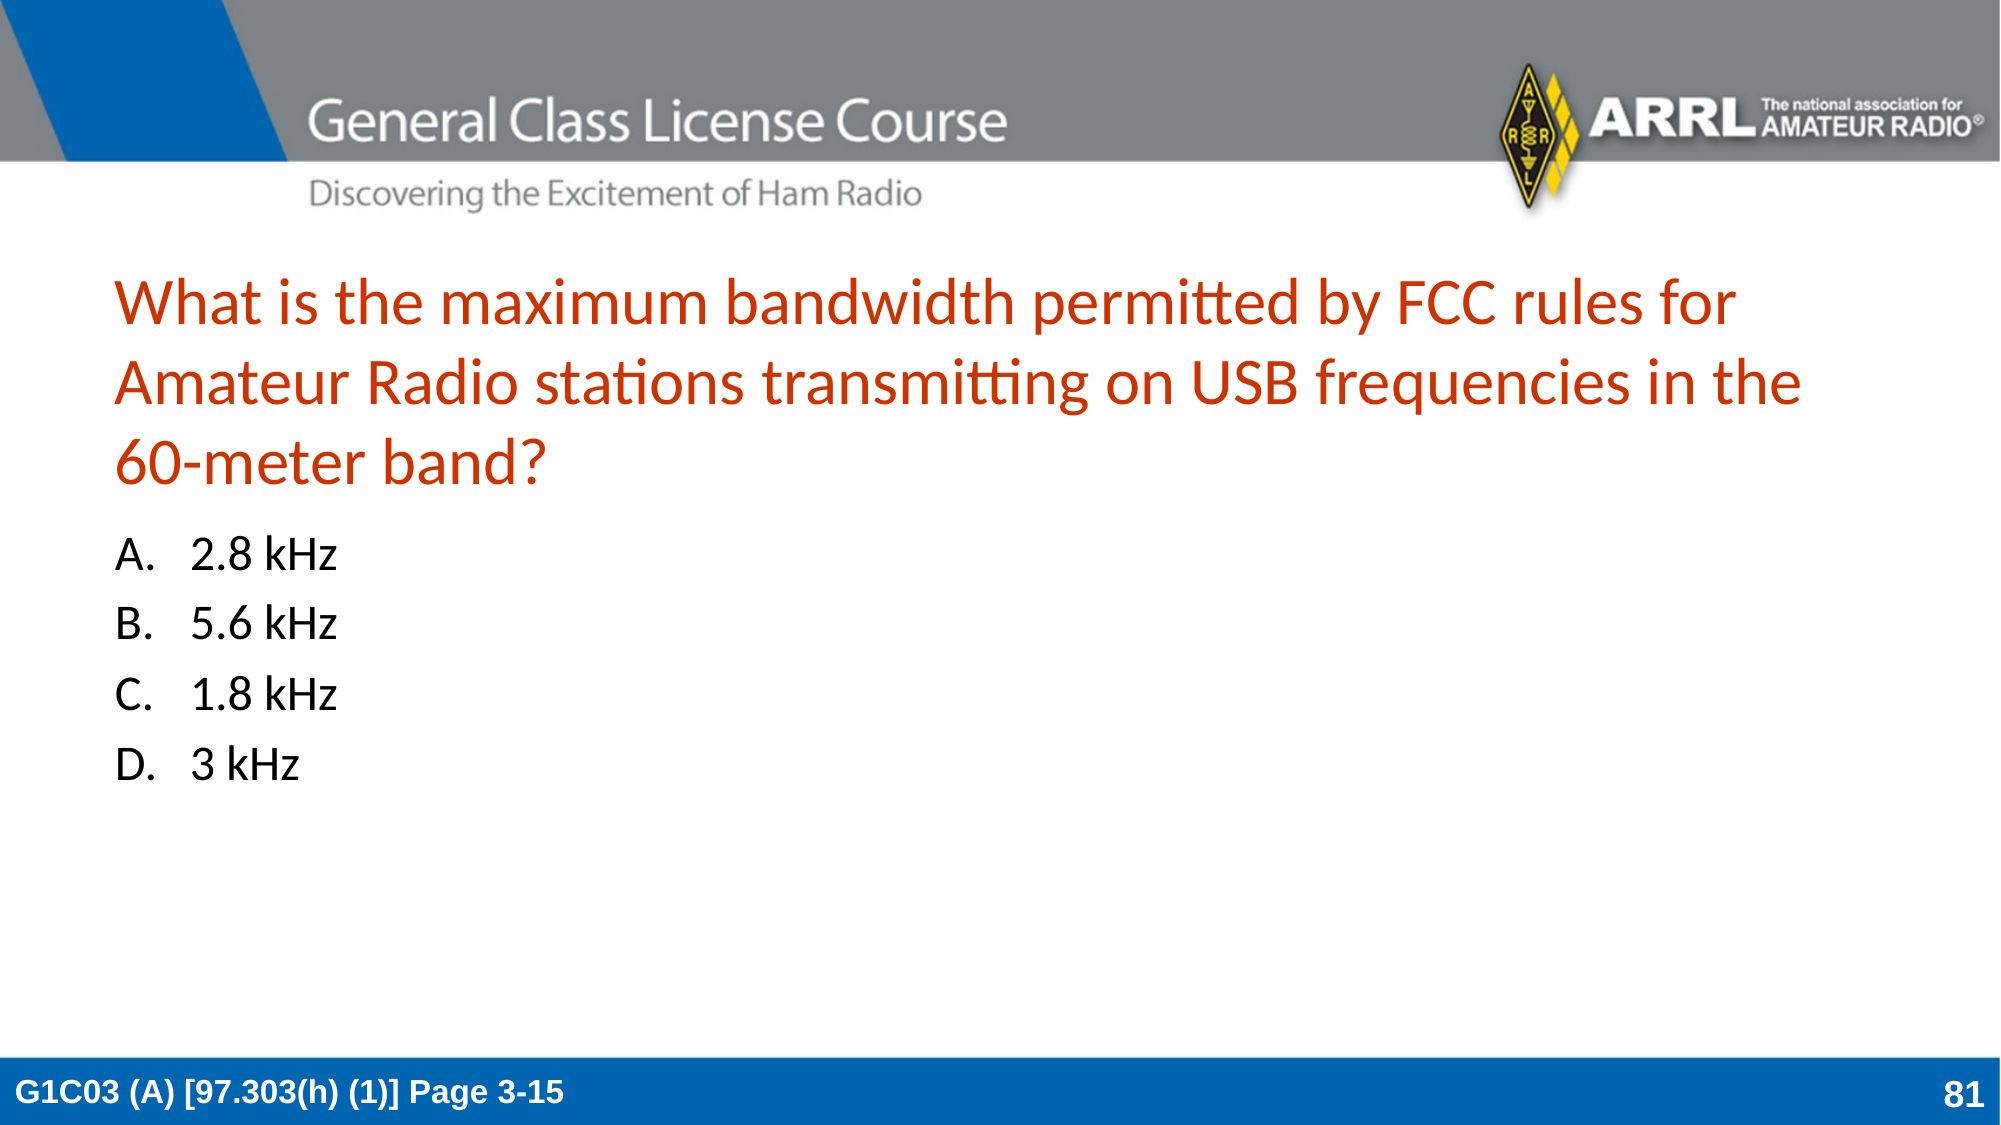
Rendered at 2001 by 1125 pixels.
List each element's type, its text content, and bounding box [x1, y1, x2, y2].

text_box 81 [1875, 1062, 2000, 1123]
picture [0, 0, 2001, 1125]
text_box G1C03 (A) [97.303(h) (1)] Page 3-15 [0, 1062, 1313, 1118]
title What is the maximum bandwidth permitted by FCC rules for Amateur Radio stations transmitting on USB frequencies in the 60-meter band? [99, 249, 1900, 388]
list 2.8 kHz 5.6 kHz 1.8 kHz 3 kHz [99, 512, 1900, 1005]
